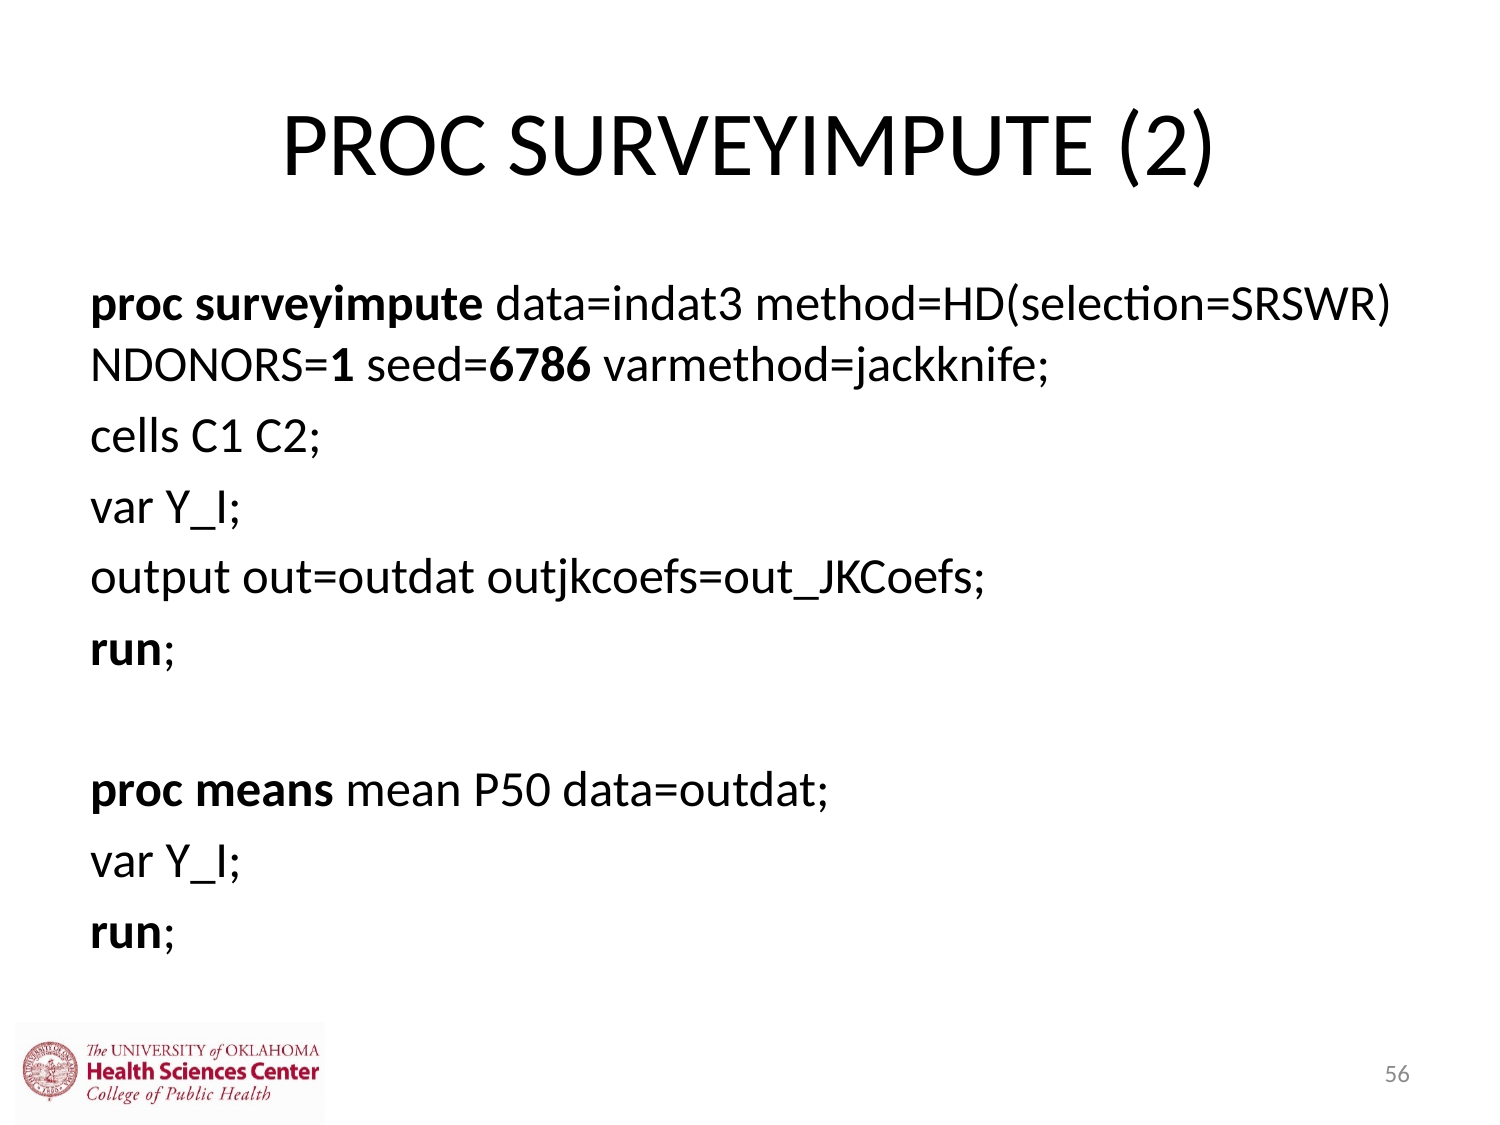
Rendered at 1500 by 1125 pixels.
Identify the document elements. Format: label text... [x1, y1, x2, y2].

title PROC SURVEYIMPUTE (2) [75, 45, 1425, 233]
list proc surveyimpute data=indat3 method=HD(selection=SRSWR) NDONORS=1 seed=6786 varmethod=jackknife; cells C1 C2; var Y_I; output out=outdat outjkcoefs=out_JKCoefs; run; proc means mean P50 data=outdat; var Y_I; run; [75, 262, 1425, 1005]
picture [15, 1022, 325, 1125]
slide_number 56 [1074, 1042, 1425, 1103]
